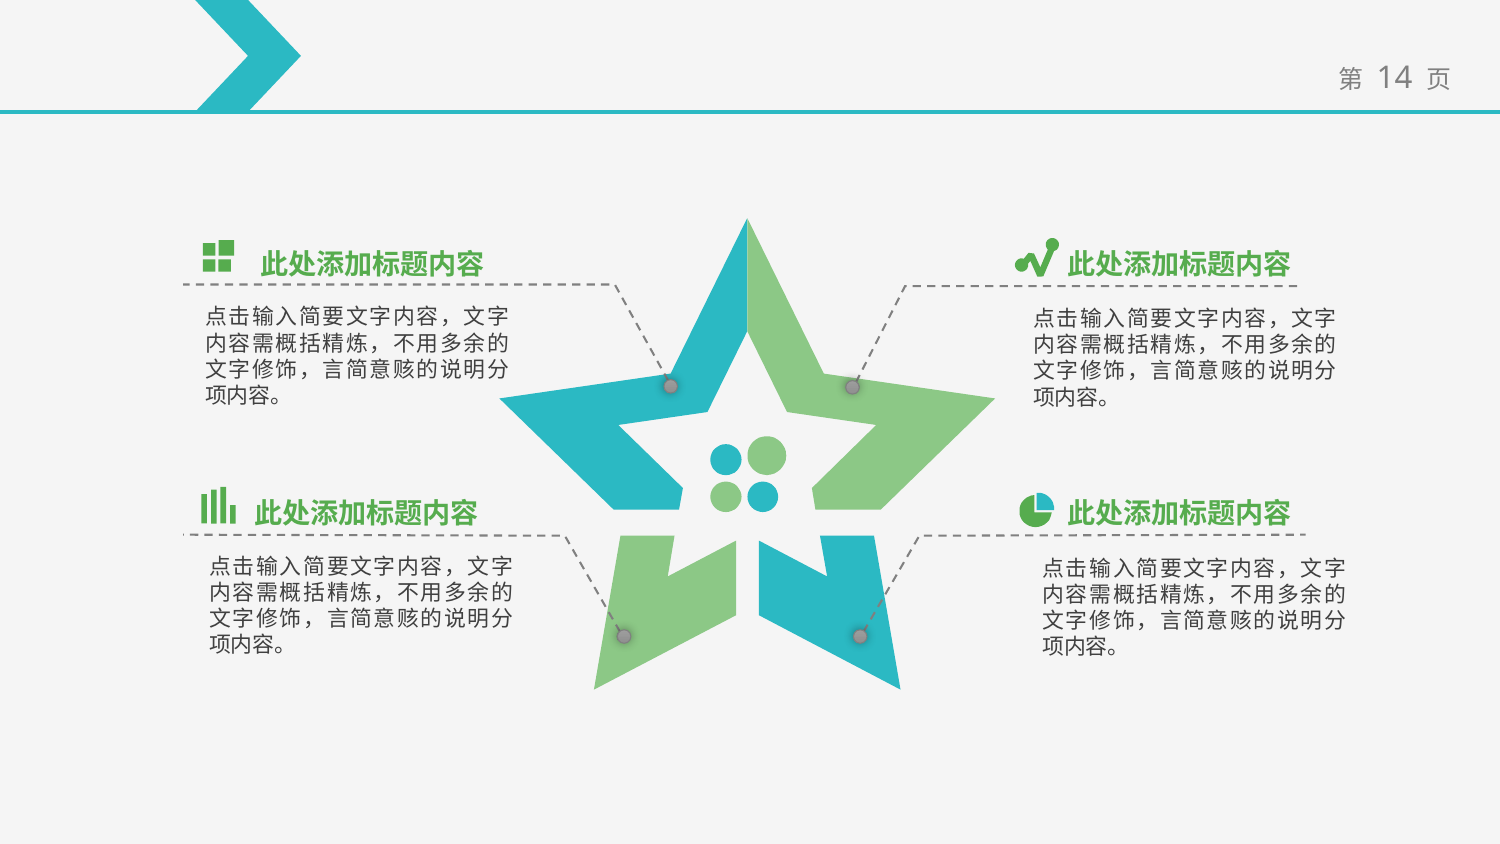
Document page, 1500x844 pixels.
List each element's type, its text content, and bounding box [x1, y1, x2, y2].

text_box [1014, 221, 1336, 288]
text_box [499, 218, 995, 690]
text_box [183, 284, 678, 393]
text_box 点击输入简要文字内容，文字内容需概括精炼，不用多余的文字修饰，言简意赅的说明分项内容。 [1018, 297, 1353, 417]
text_box 点击输入简要文字内容，文字内容需概括精炼，不用多余的文字修饰，言简意赅的说明分项内容。 [190, 393, 499, 416]
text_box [183, 534, 631, 644]
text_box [845, 286, 1303, 395]
text_box 点击输入简要文字内容，文字内容需概括精炼，不用多余的文字修饰，言简意赅的说明分项内容。 [1027, 546, 1362, 667]
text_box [202, 221, 529, 284]
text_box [1019, 470, 1336, 538]
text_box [201, 471, 523, 534]
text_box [853, 534, 1306, 644]
text_box 点击输入简要文字内容，文字内容需概括精炼，不用多余的文字修饰，言简意赅的说明分项内容。 [194, 644, 499, 665]
